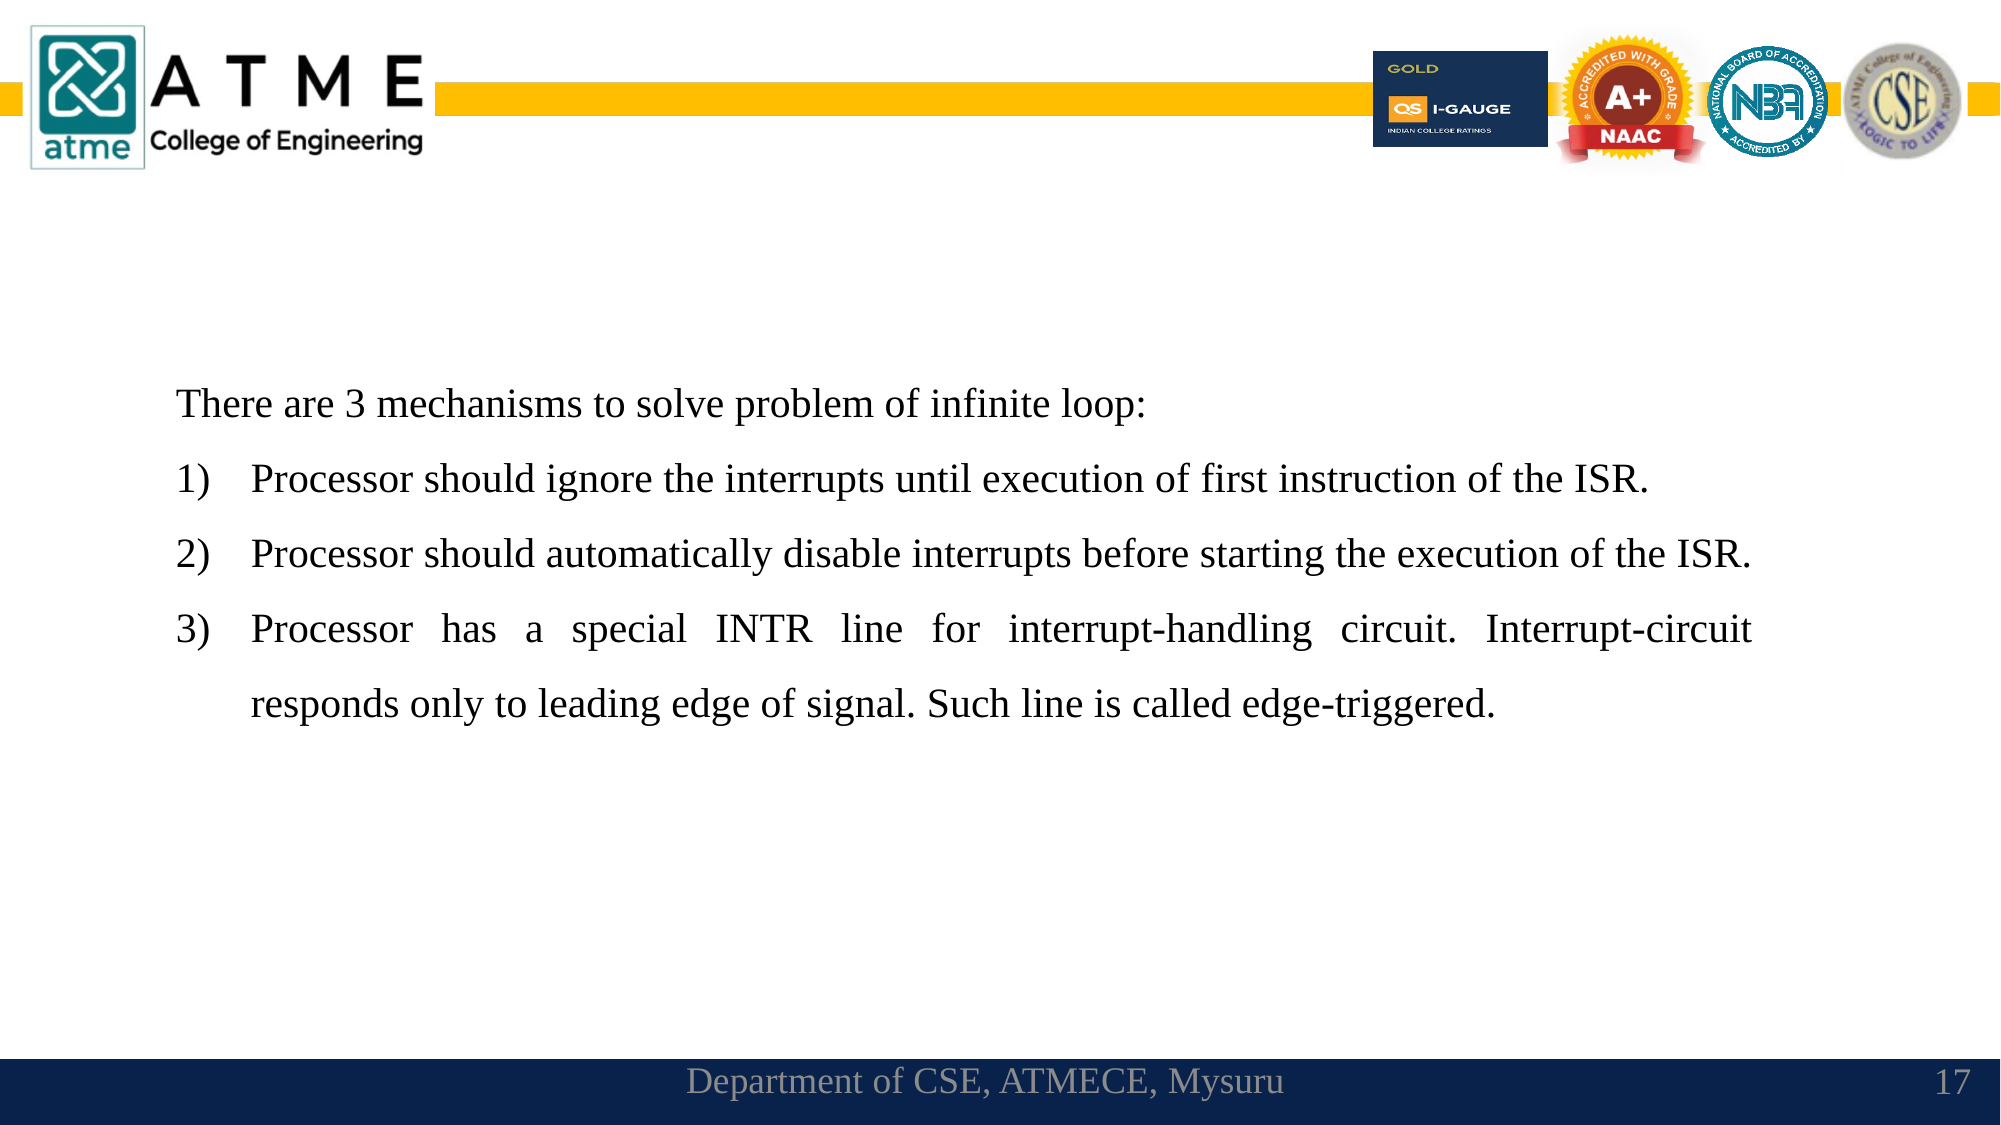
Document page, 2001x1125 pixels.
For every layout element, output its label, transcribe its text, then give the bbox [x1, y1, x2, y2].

picture [1373, 20, 1828, 180]
text_box There are 3 mechanisms to solve problem of infinite loop: Processor should ignore the interrupts until execution of first instruction of the ISR. Processor should automatically disable interrupts before starting the execution of the ISR. Processor has a special INTR line for interrupt-handling circuit. Interrupt-circuit responds only to leading edge of signal. Such line is called edge-triggered. [161, 343, 1769, 734]
picture [0, 1059, 2001, 1125]
picture [22, 15, 435, 178]
picture [1840, 26, 1968, 176]
slide_number 17 [1511, 1057, 1972, 1103]
footer Department of CSE, ATMECE, Mysuru [501, 1056, 1470, 1102]
